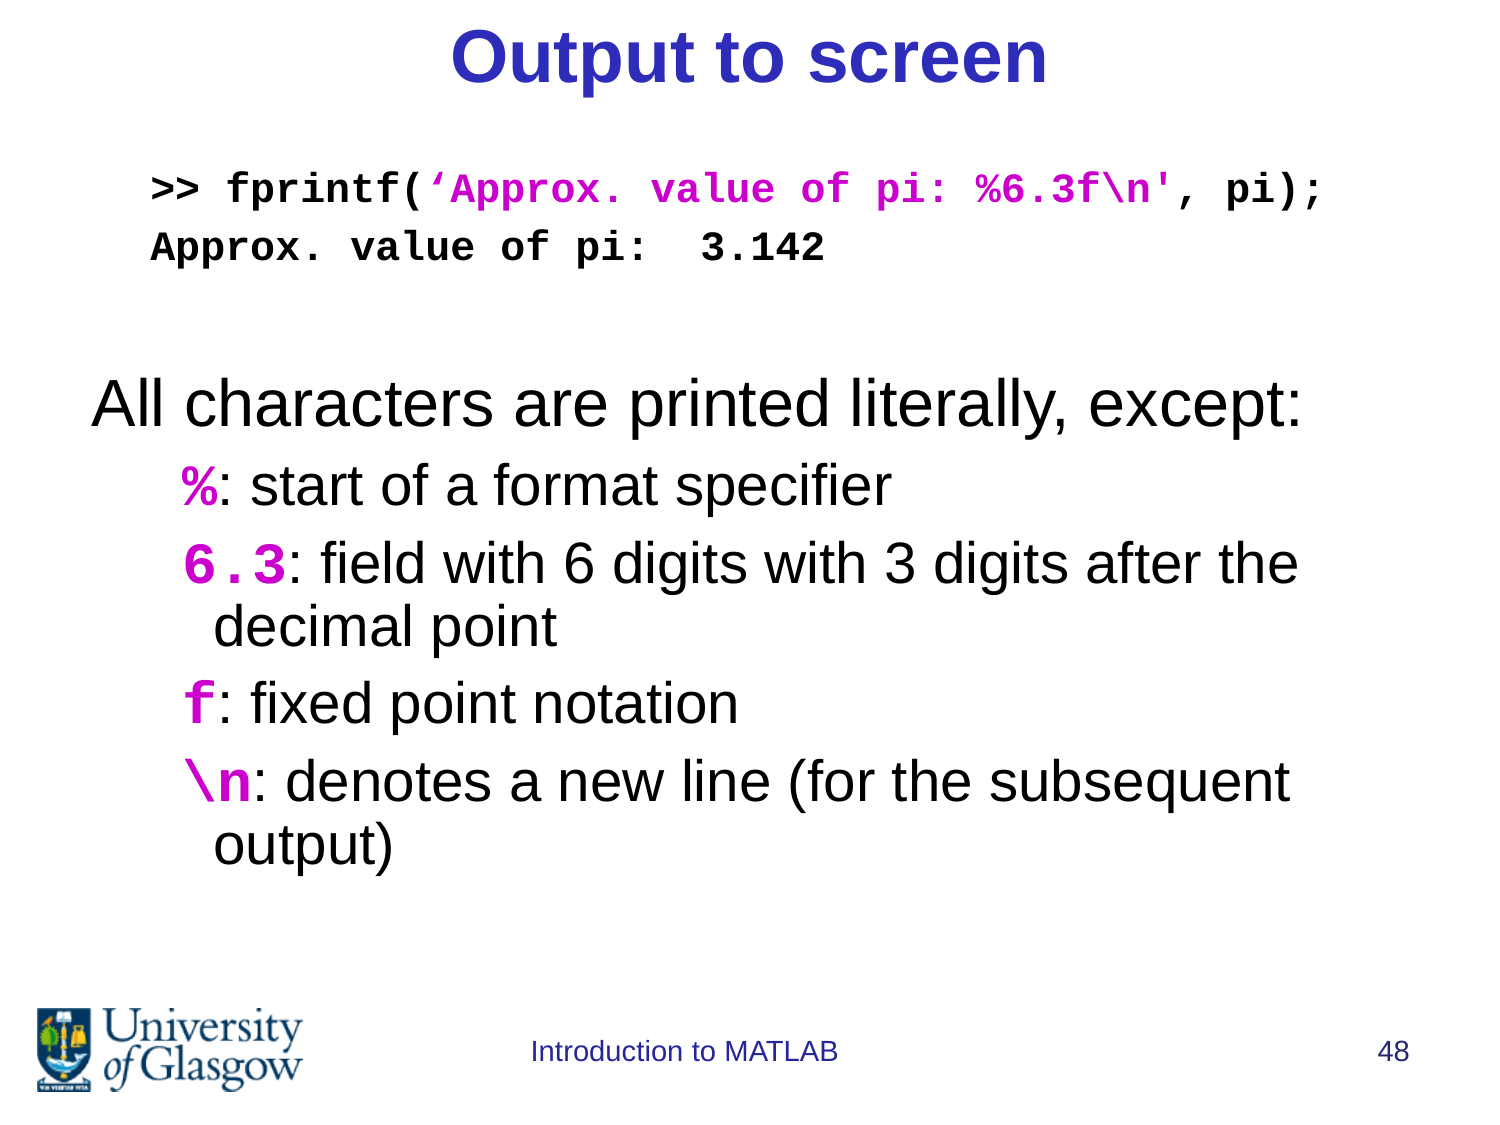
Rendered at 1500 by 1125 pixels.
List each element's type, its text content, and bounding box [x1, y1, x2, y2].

footer Introduction to MATLAB [447, 1024, 923, 1103]
title Output to screen [0, 0, 1500, 149]
slide_number 48 [1074, 1024, 1425, 1103]
picture [37, 1008, 303, 1092]
text_box >> fprintf(‘Approx. value of pi: %6.3f\n', pi); Approx. value of pi: 3.142 [135, 153, 1388, 277]
list All characters are printed literally, except: %: start of a format specifier 6.3: field with 6 digits with 3 digits after the decimal point f: fixed point notation \n: denotes a new line (for the subsequent output) [76, 361, 1427, 911]
